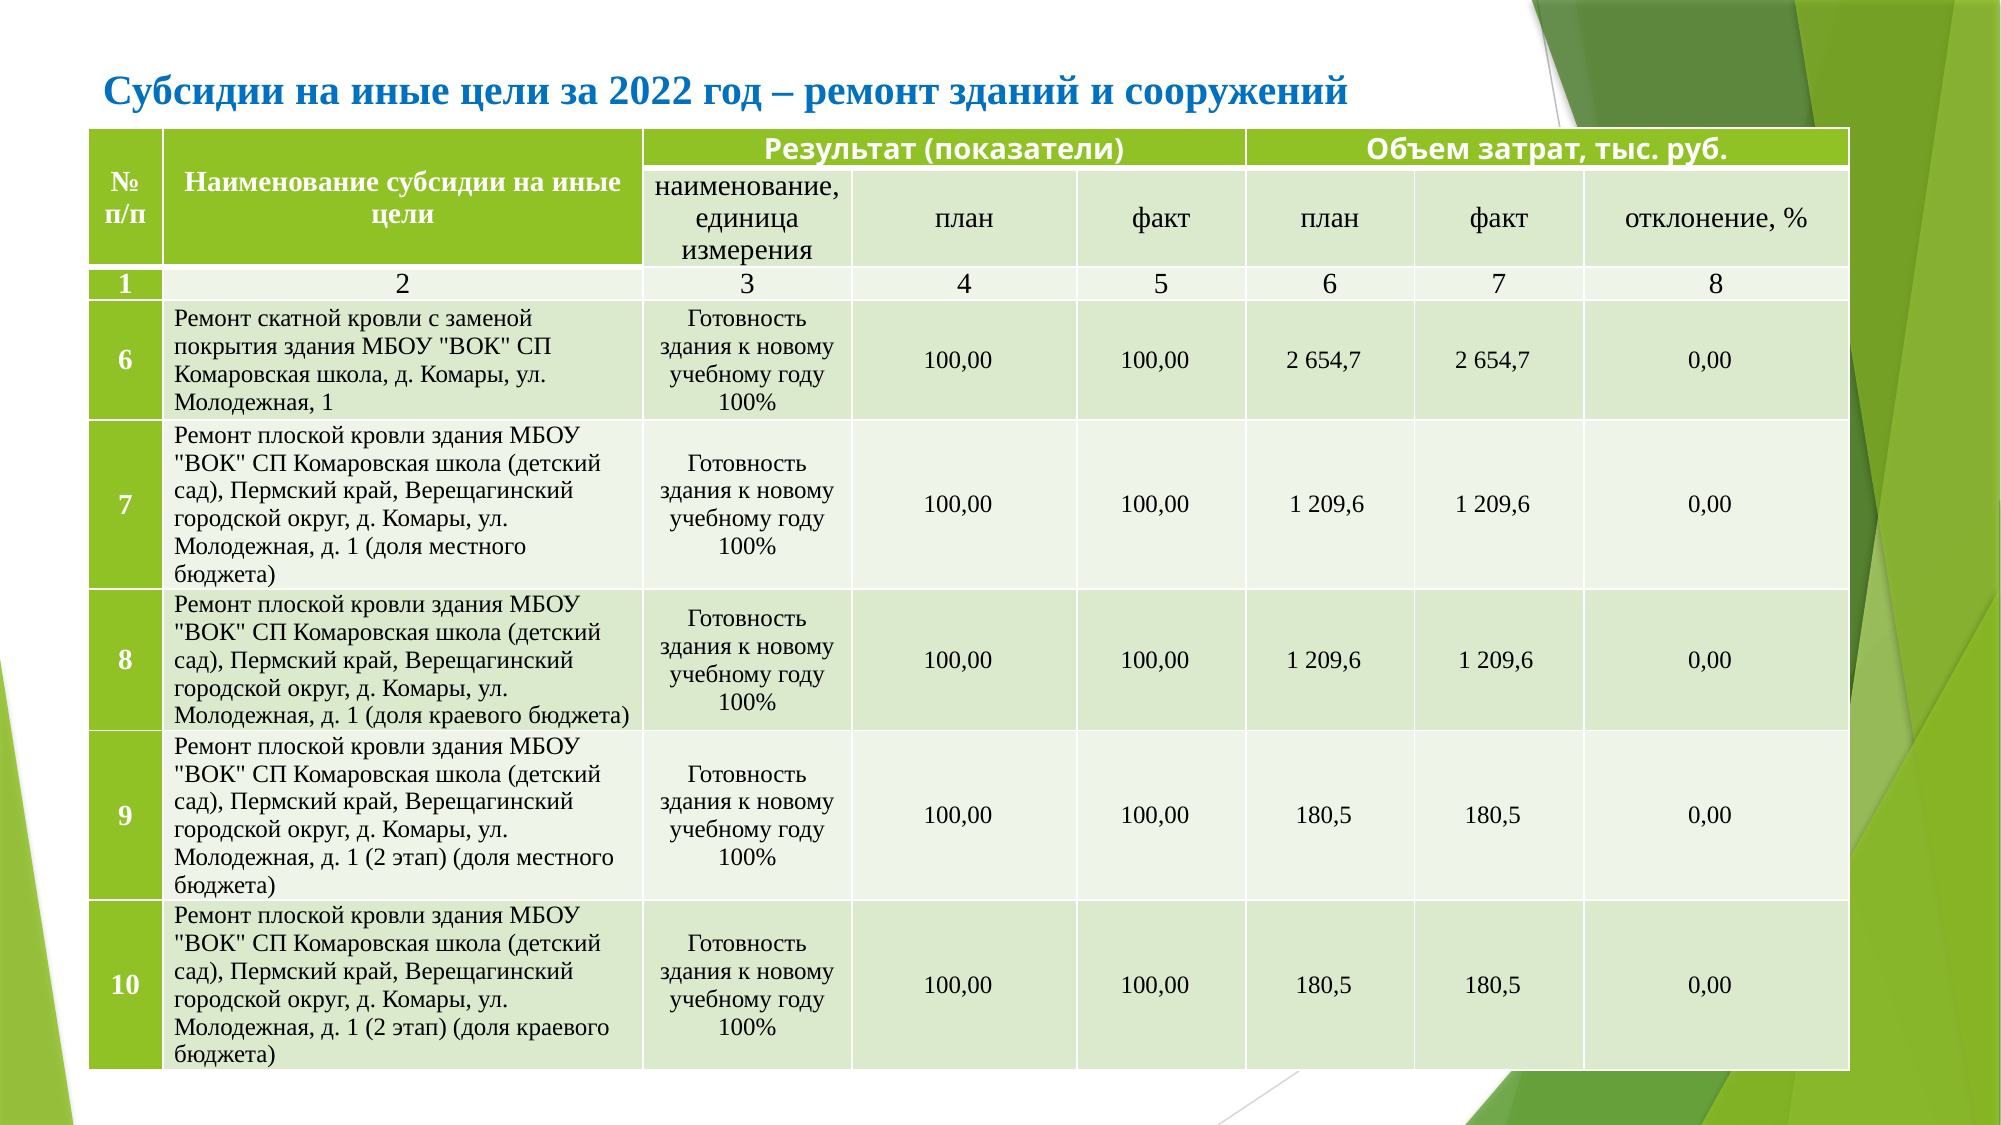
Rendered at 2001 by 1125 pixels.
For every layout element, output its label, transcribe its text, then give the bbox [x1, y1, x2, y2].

table_cell 6 [89, 301, 162, 419]
table_cell 100,00 [1078, 901, 1245, 1069]
title Субсидии на иные цели за 2022 год – ремонт зданий и сооружений [87, 55, 1813, 127]
table_cell 100,00 [853, 901, 1076, 1069]
table_cell Готовность здания к новому учебному году 100% [644, 301, 851, 419]
table_cell 0,00 [1585, 901, 1848, 1069]
table_cell 180,5 [1247, 731, 1414, 899]
table_header Результат (показатели) [644, 129, 1245, 165]
table_cell 180,5 [1415, 731, 1583, 899]
table_cell 100,00 [1078, 731, 1245, 899]
table_cell 180,5 [1415, 901, 1583, 1069]
table_header № п/п [89, 129, 162, 264]
table_cell отклонение, % [1585, 171, 1848, 266]
table_cell Готовность здания к новому учебному году 100% [644, 590, 851, 730]
table_cell Ремонт скатной кровли с заменой покрытия здания МБОУ "ВОК" СП Комаровская школа, д. Комары, ул. Молодежная, 1 [164, 301, 642, 419]
table_cell 1 209,6 [1247, 590, 1414, 730]
table_cell 100,00 [853, 421, 1076, 588]
table_cell 3 [644, 268, 851, 299]
table_cell план [1247, 171, 1414, 266]
table_cell 4 [853, 268, 1076, 299]
table_cell 100,00 [853, 301, 1076, 419]
table_cell 1 [89, 270, 162, 299]
table_cell 100,00 [1078, 301, 1245, 419]
table_cell 0,00 [1585, 301, 1848, 419]
table_cell наименование, единица измерения [644, 171, 851, 266]
table_cell 0,00 [1585, 590, 1848, 730]
table_cell 1 209,6 [1415, 590, 1583, 730]
table_cell 9 [89, 731, 162, 899]
table_cell 2 654,7 [1415, 301, 1583, 419]
table_cell 8 [1585, 268, 1848, 299]
table_header Объем затрат, тыс. руб. [1247, 129, 1848, 165]
table_cell 2 654,7 [1247, 301, 1414, 419]
table_cell факт [1078, 171, 1245, 266]
table_cell Готовность здания к новому учебному году 100% [644, 731, 851, 899]
table_cell Готовность здания к новому учебному году 100% [644, 421, 851, 588]
table_cell факт [1415, 171, 1583, 266]
table_cell 7 [89, 421, 162, 588]
table_cell 5 [1078, 268, 1245, 299]
table_cell Ремонт плоской кровли здания МБОУ "ВОК" СП Комаровская школа (детский сад), Пермский край, Верещагинский городской округ, д. Комары, ул. Молодежная, д. 1 (2 этап) (доля краевого бюджета) [164, 901, 642, 1069]
table_cell 100,00 [853, 731, 1076, 899]
table_cell 100,00 [853, 590, 1076, 730]
table_cell 8 [89, 590, 162, 730]
table_cell 1 209,6 [1415, 421, 1583, 588]
table_cell 100,00 [1078, 421, 1245, 588]
table_cell Ремонт плоской кровли здания МБОУ "ВОК" СП Комаровская школа (детский сад), Пермский край, Верещагинский городской округ, д. Комары, ул. Молодежная, д. 1 (2 этап) (доля местного бюджета) [164, 731, 642, 899]
table_cell 180,5 [1247, 901, 1414, 1069]
table_cell 10 [89, 901, 162, 1069]
table_cell 2 [164, 270, 642, 299]
table_cell Ремонт плоской кровли здания МБОУ "ВОК" СП Комаровская школа (детский сад), Пермский край, Верещагинский городской округ, д. Комары, ул. Молодежная, д. 1 (доля местного бюджета) [164, 421, 642, 588]
table_cell план [853, 171, 1076, 266]
table_cell 7 [1415, 268, 1583, 299]
table_header Наименование субсидии на иные цели [164, 129, 642, 264]
table_cell 1 209,6 [1247, 421, 1414, 588]
table_cell 100,00 [1078, 590, 1245, 730]
table_cell Ремонт плоской кровли здания МБОУ "ВОК" СП Комаровская школа (детский сад), Пермский край, Верещагинский городской округ, д. Комары, ул. Молодежная, д. 1 (доля краевого бюджета) [164, 590, 642, 730]
table_cell 6 [1247, 268, 1414, 299]
table_cell Готовность здания к новому учебному году 100% [644, 901, 851, 1069]
table_cell 0,00 [1585, 421, 1848, 588]
table_cell 0,00 [1585, 731, 1848, 899]
